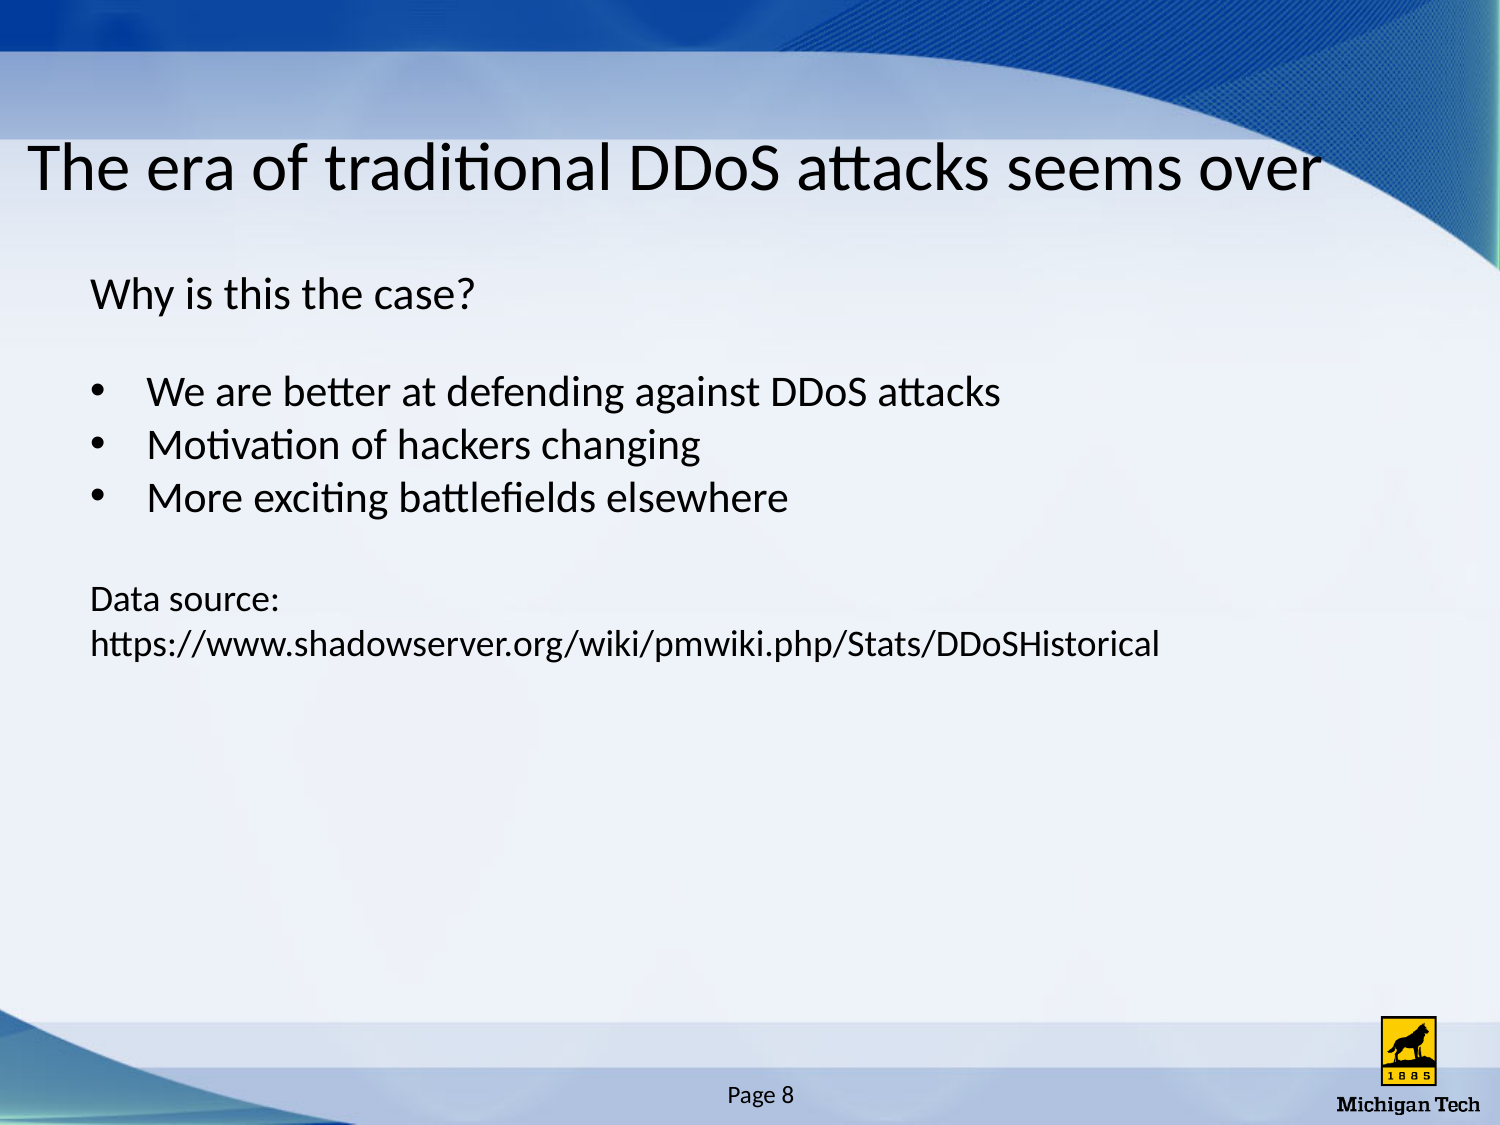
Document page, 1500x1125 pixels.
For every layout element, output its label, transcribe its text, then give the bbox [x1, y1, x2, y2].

title The era of traditional DDoS attacks seems over [12, 75, 1500, 263]
picture [0, 0, 1500, 1125]
list Why is this the case? We are better at defending against DDoS attacks Motivation of hackers changing More exciting battlefields elsewhere Data source: https://www.shadowserver.org/wiki/pmwiki.php/Stats/DDoSHistorical [75, 262, 1425, 1063]
